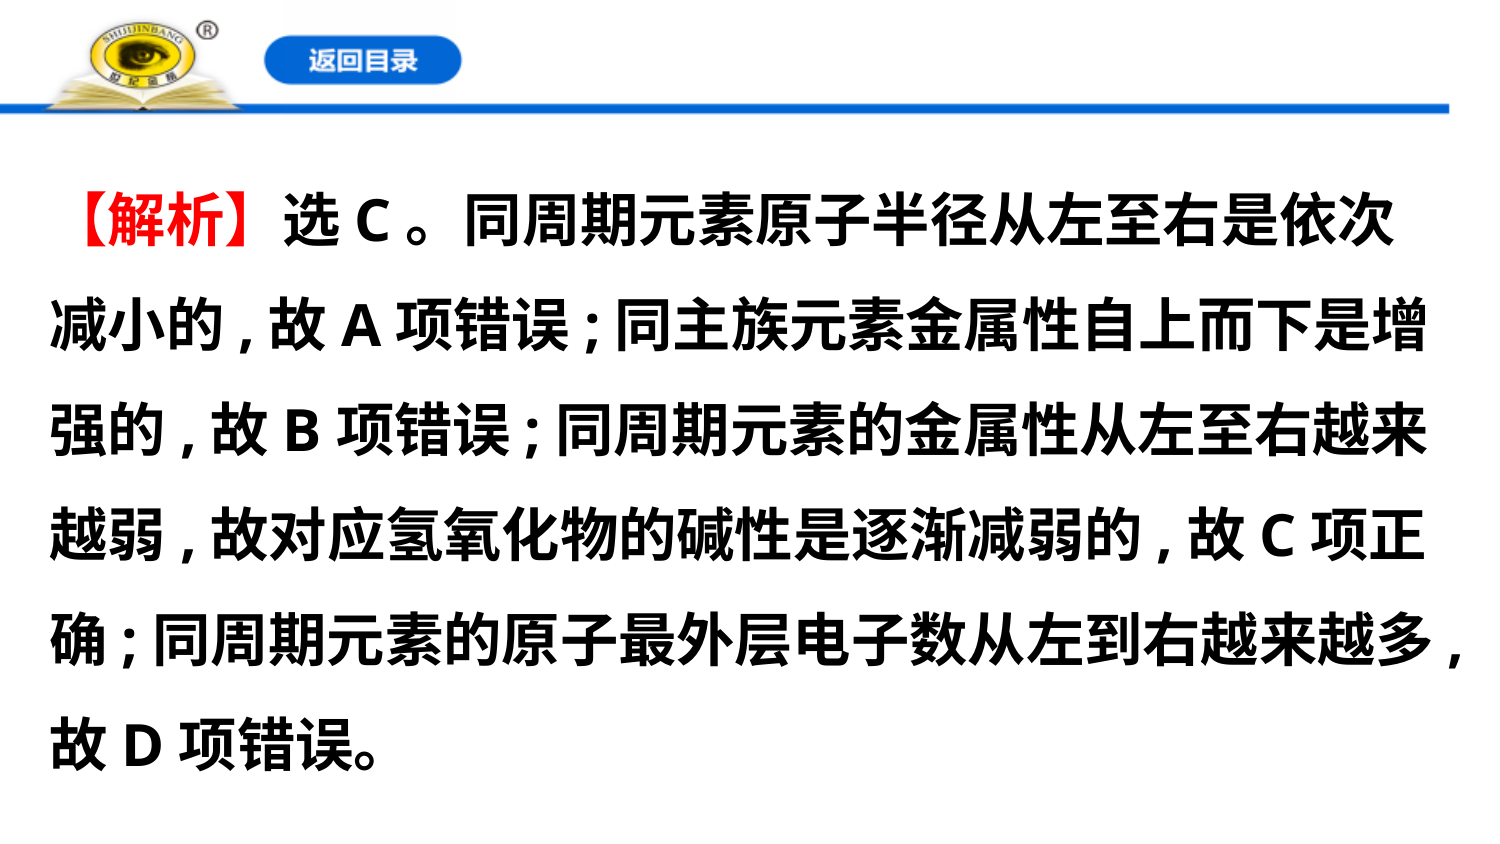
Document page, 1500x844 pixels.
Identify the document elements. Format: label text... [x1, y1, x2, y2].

picture [0, 0, 1500, 844]
text_box 【解析】选C。同周期元素原子半径从左至右是依次减小的,故A项错误;同主族元素金属性自上而下是增强的,故B项错误;同周期元素的金属性从左至右越来越弱,故对应氢氧化物的碱性是逐渐减弱的,故C项正确;同周期元素的原子最外层电子数从左到右越来越多,故D项错误。 [34, 140, 1460, 785]
